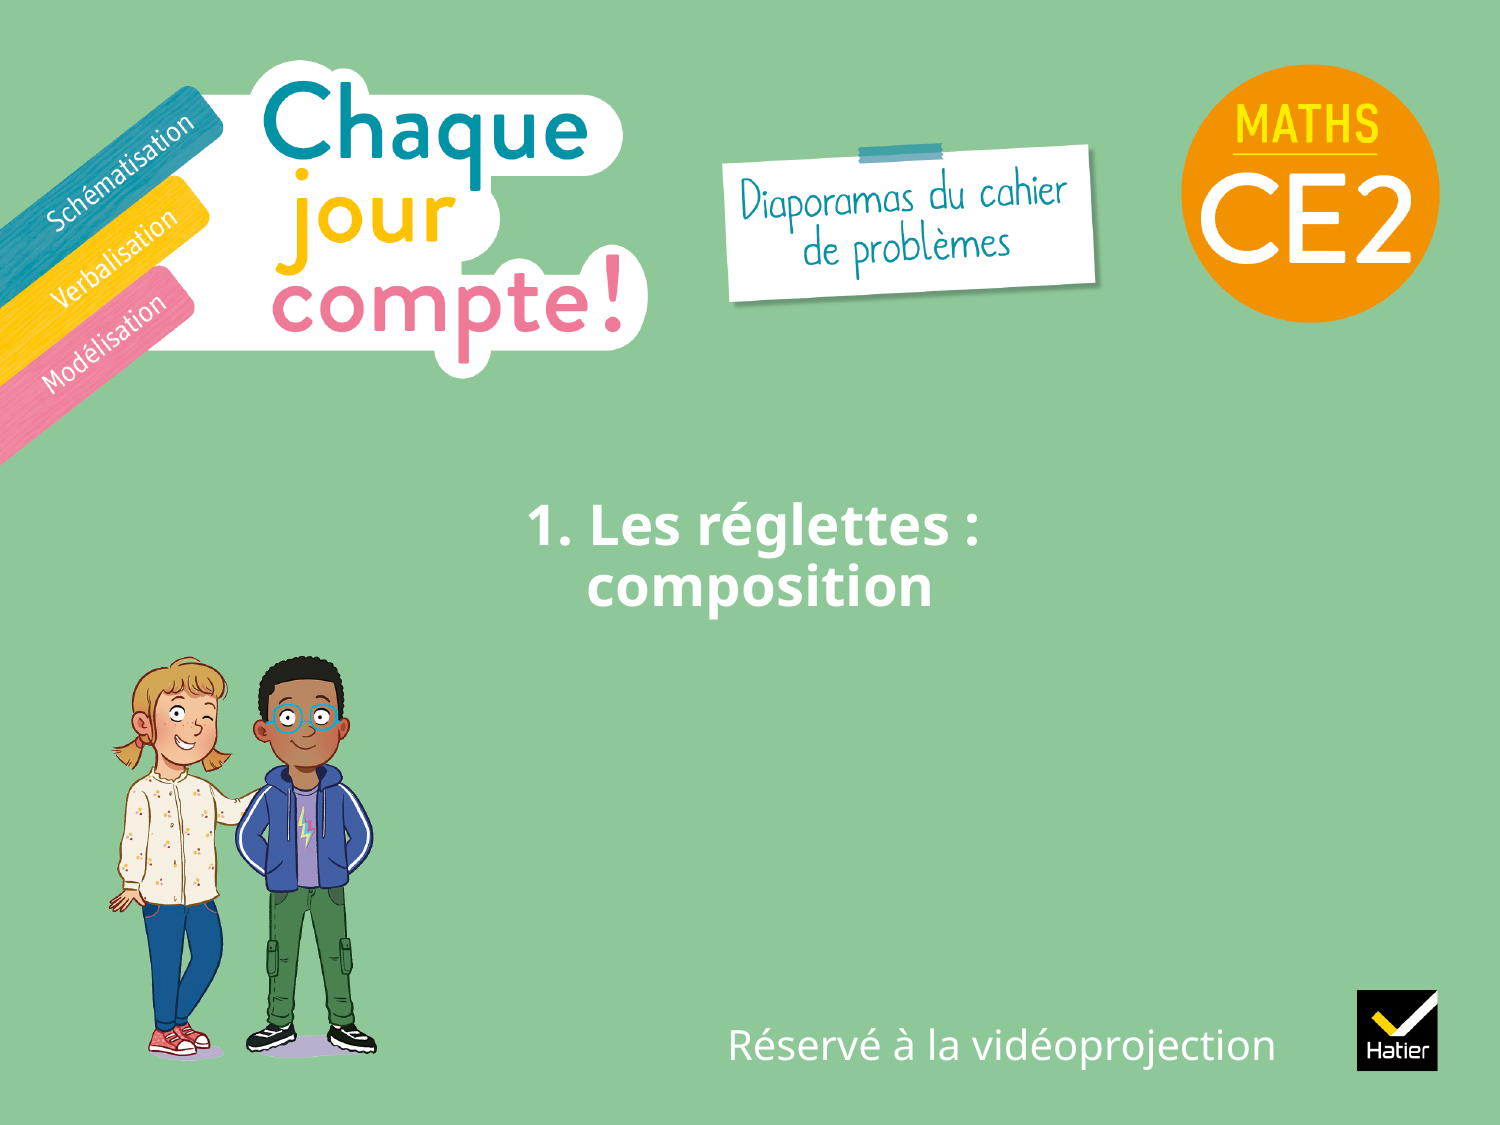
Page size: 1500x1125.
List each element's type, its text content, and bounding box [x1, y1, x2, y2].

picture [0, 0, 1500, 1125]
title 1. Les réglettes : composition [121, 497, 1401, 628]
